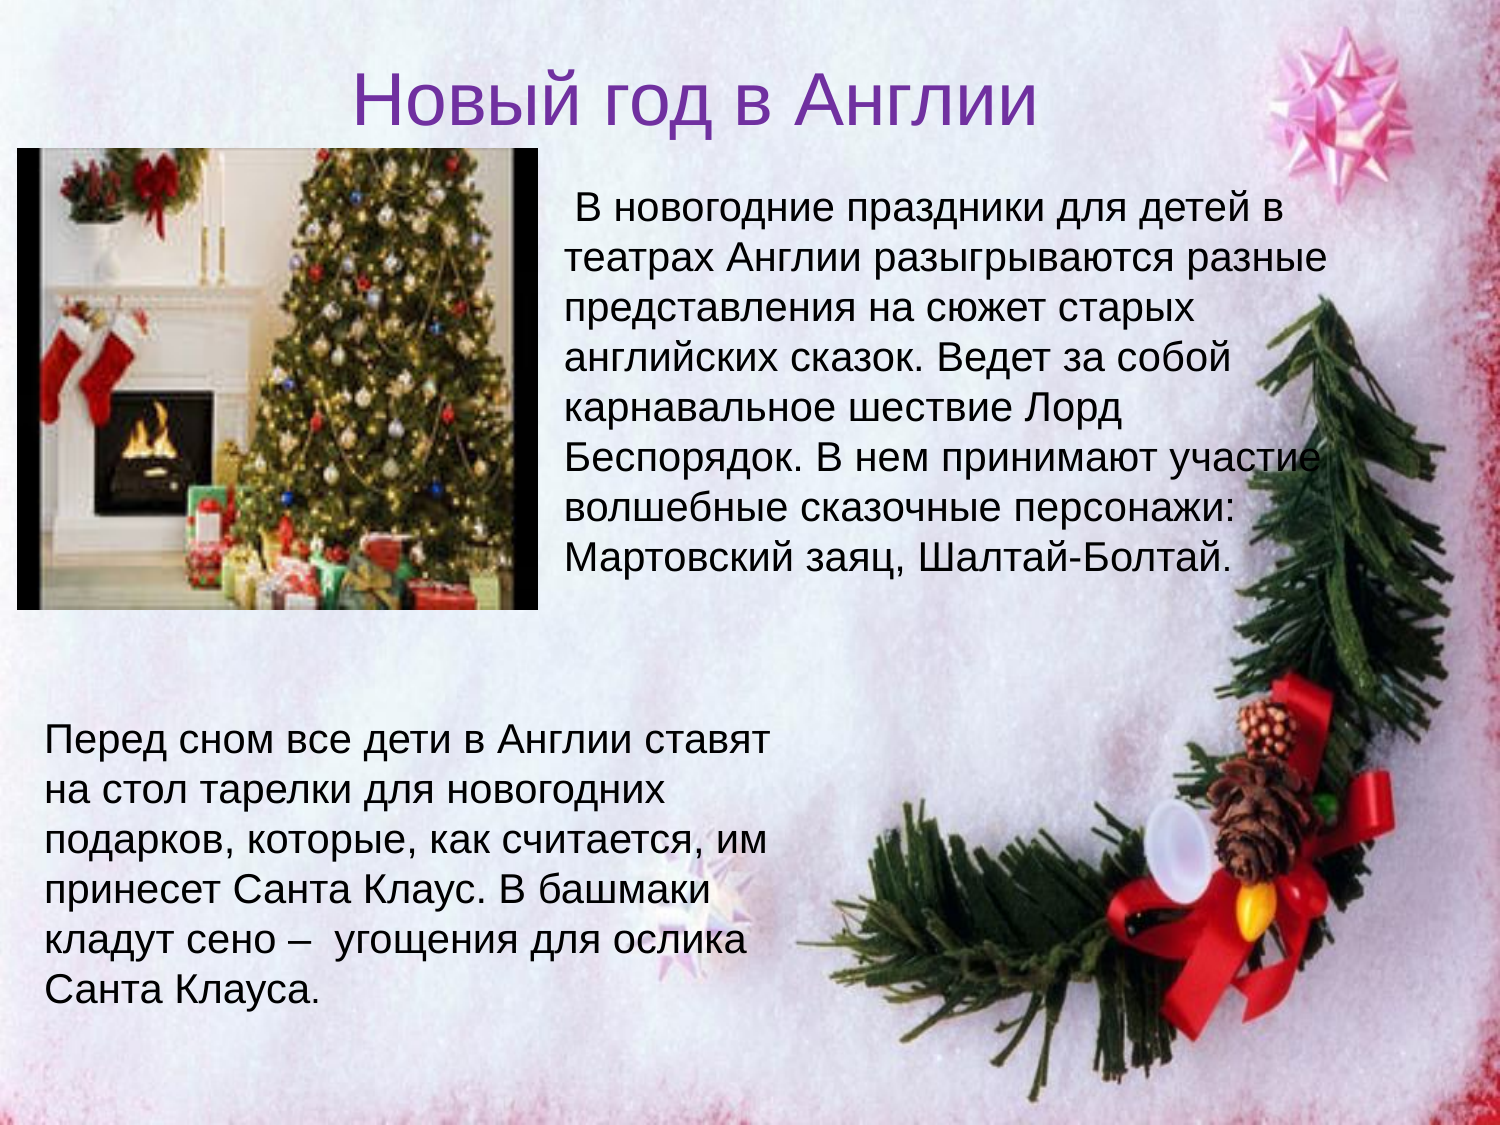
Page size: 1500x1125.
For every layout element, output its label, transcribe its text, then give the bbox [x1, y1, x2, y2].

text_box В новогодние праздники для детей в театрах Англии разыгрываются разные представления на сюжет старых английских сказок. Ведет за собой карнавальное шествие Лорд Беспорядок. В нем принимают участие волшебные сказочные персонажи: Мартовский заяц, Шалтай-Болтай. [549, 172, 1365, 588]
text_box Перед сном все дети в Англии ставят на стол тарелки для новогодних подарков, которые, как считается, им принесет Санта Клаус. В башмаки кладут сено – угощения для ослика Санта Клауса. [29, 704, 833, 1064]
text_box Новый год в Англии [336, 42, 1294, 148]
picture [0, 0, 1500, 1125]
